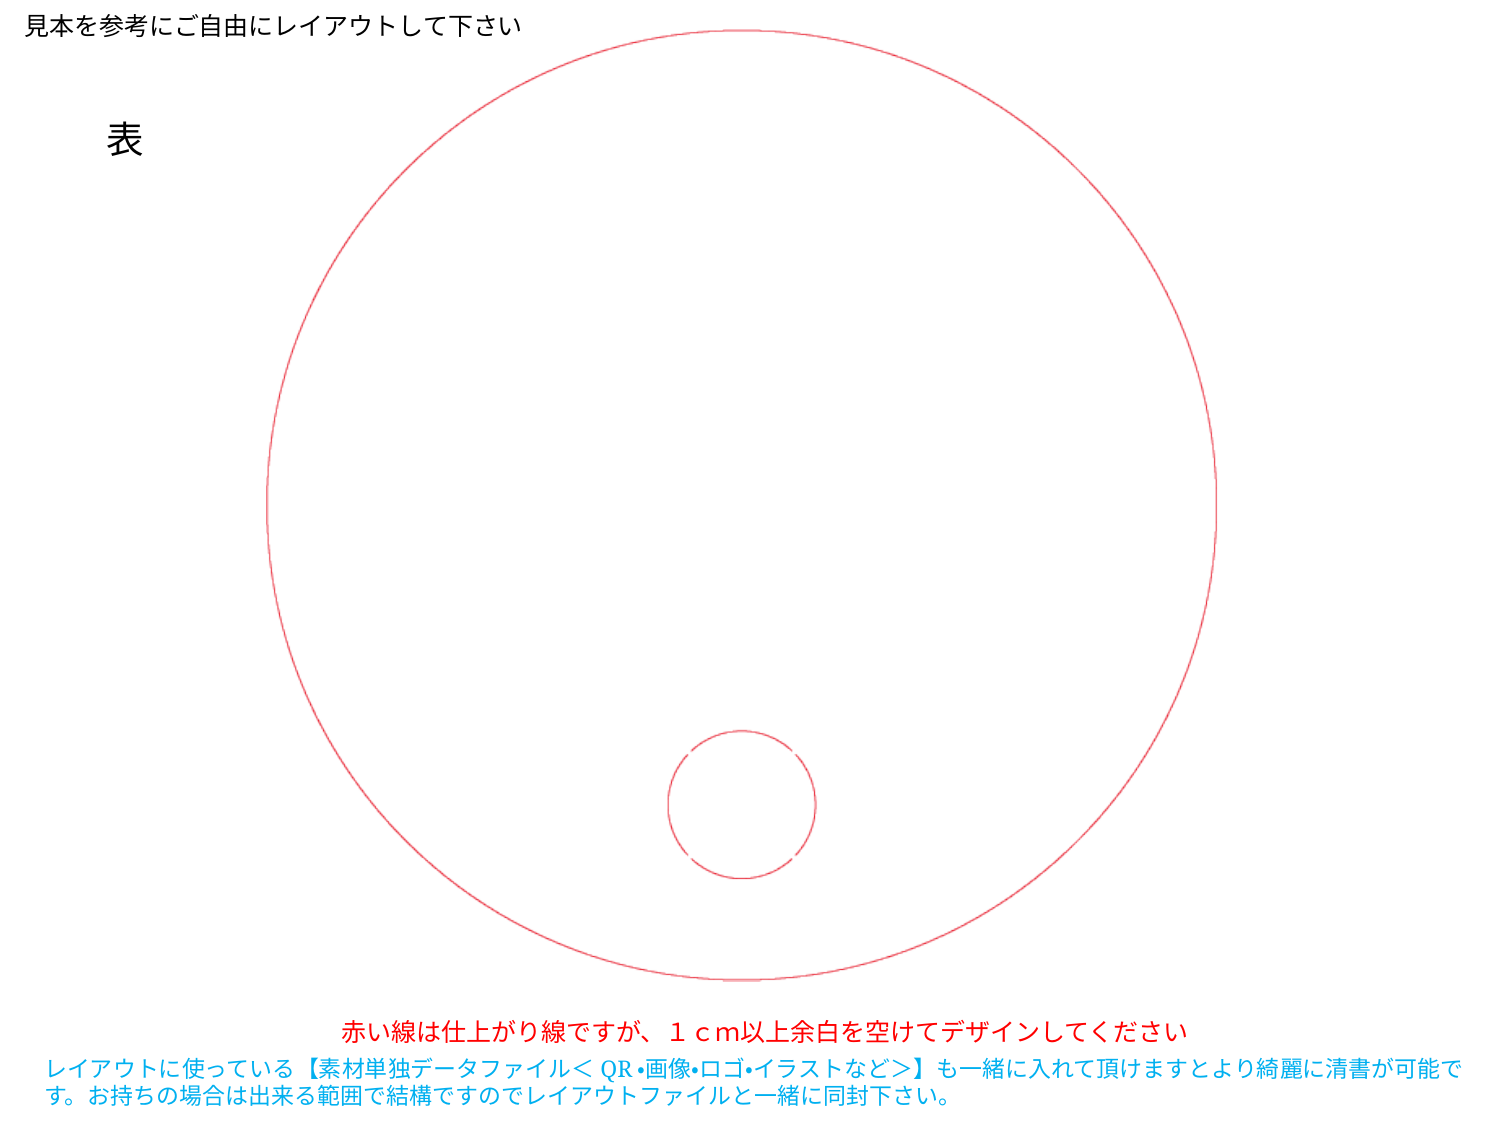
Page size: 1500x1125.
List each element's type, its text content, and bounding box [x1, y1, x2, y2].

picture [266, 29, 1219, 982]
text_box レイアウトに使っている【素材単独データファイル＜QR・画像・ロゴ・イラストなど＞】も一緒に入れて頂けますとより綺麗に清書が可能です。お持ちの場合は出来る範囲で結構ですのでレイアウトファイルと一緒に同封下さい。 [29, 1047, 1483, 1117]
text_box 表 [92, 108, 160, 169]
text_box 赤い線は仕上がり線ですが、１ｃｍ以上余白を空けてデザインしてください [326, 1009, 1213, 1047]
text_box 見本を参考にご自由にレイアウトして下さい [9, 3, 554, 49]
